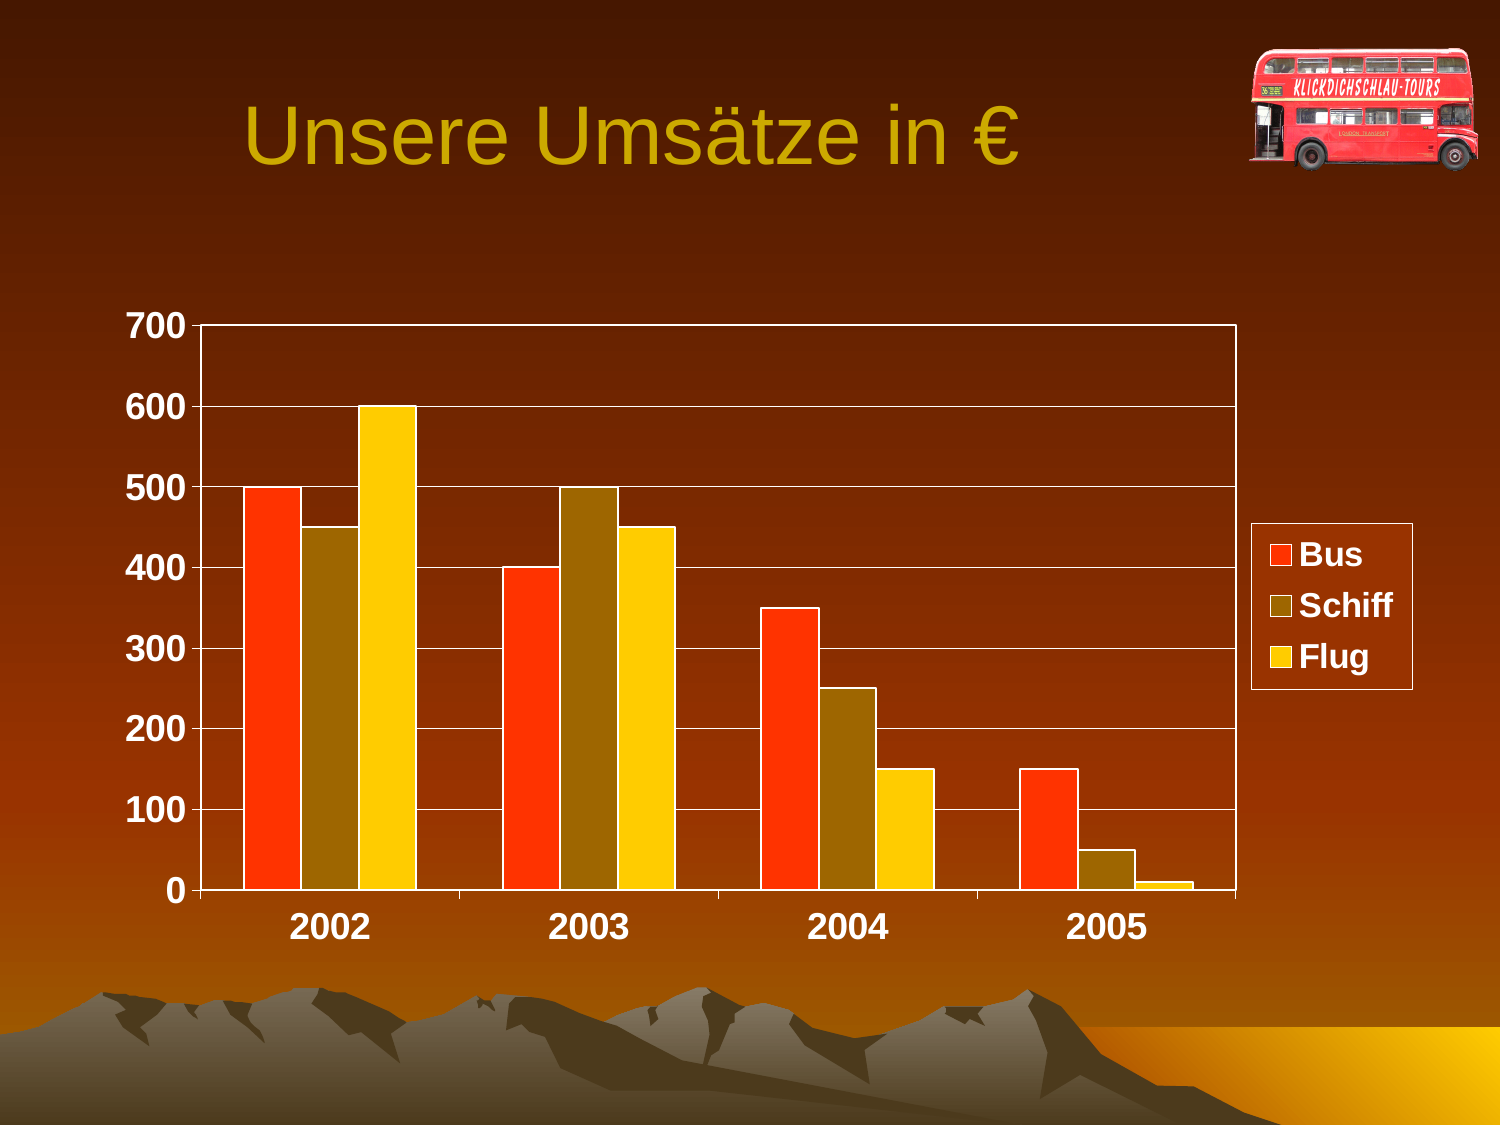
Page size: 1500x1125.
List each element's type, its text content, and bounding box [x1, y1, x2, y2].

chart [84, 275, 1419, 997]
title Unsere Umsätze in € [75, 37, 1211, 225]
picture [1246, 42, 1483, 174]
